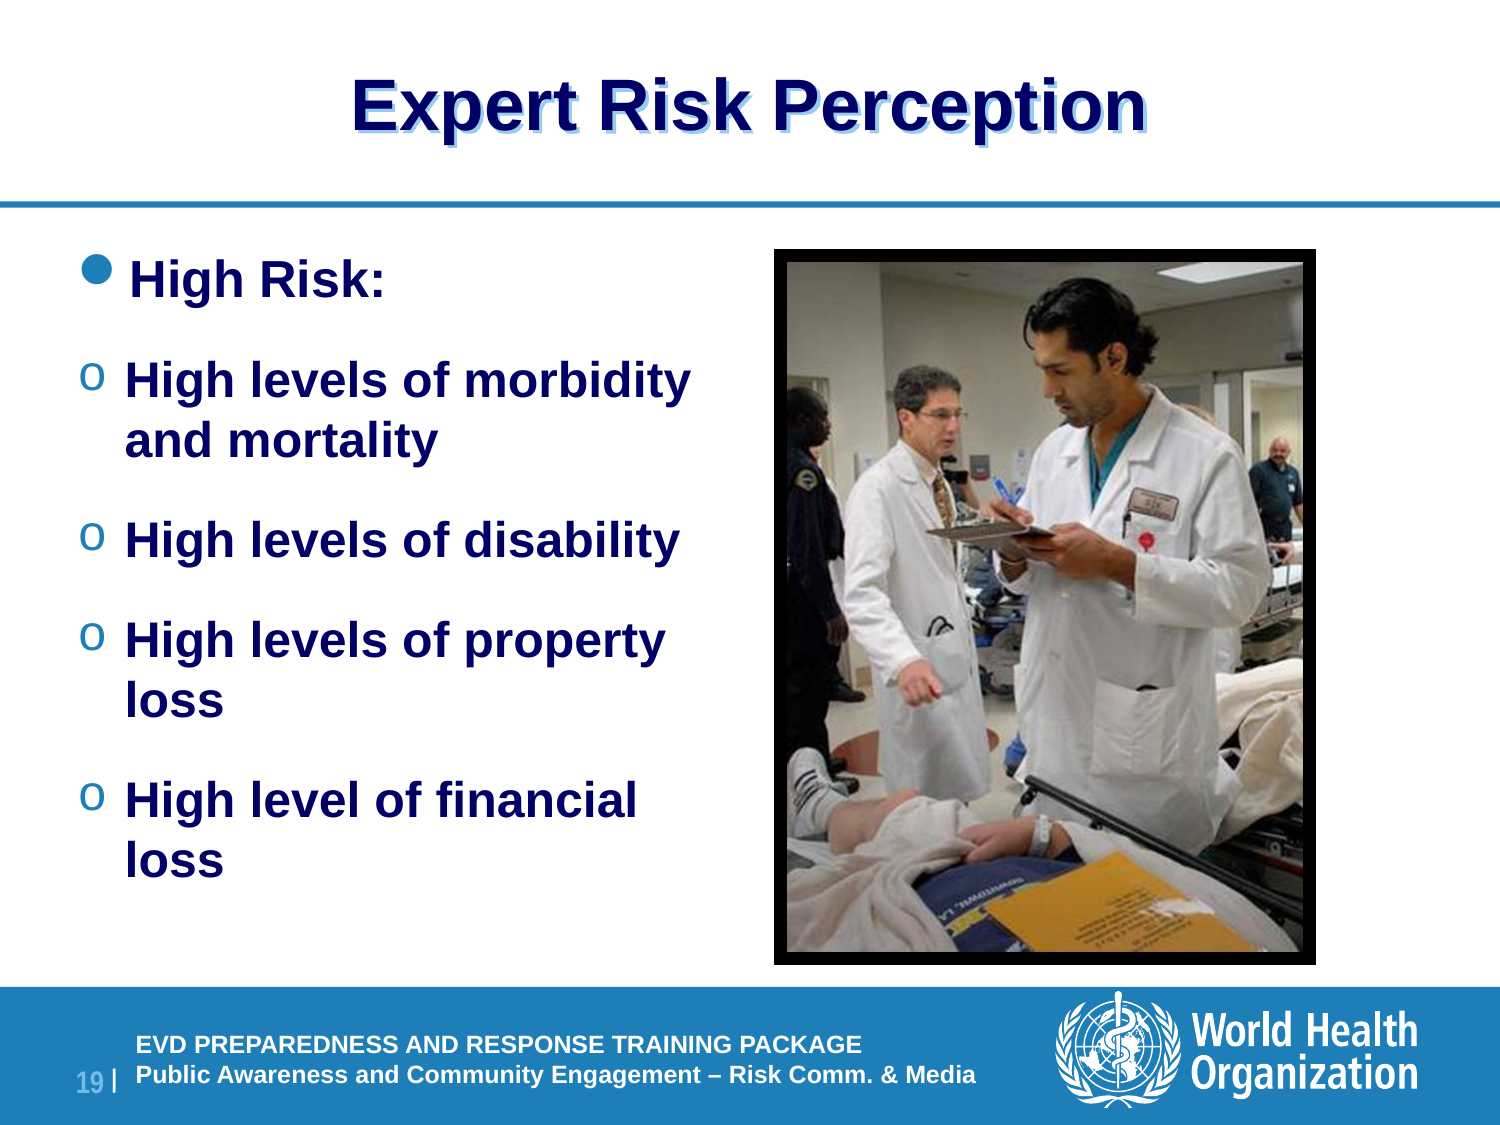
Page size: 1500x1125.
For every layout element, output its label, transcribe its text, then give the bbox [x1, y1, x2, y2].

title Expert Risk Perception [0, 0, 1500, 204]
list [774, 249, 1317, 965]
text_box High Risk: High levels of morbidity and mortality High levels of disability High levels of property loss High level of financial loss [62, 237, 738, 983]
